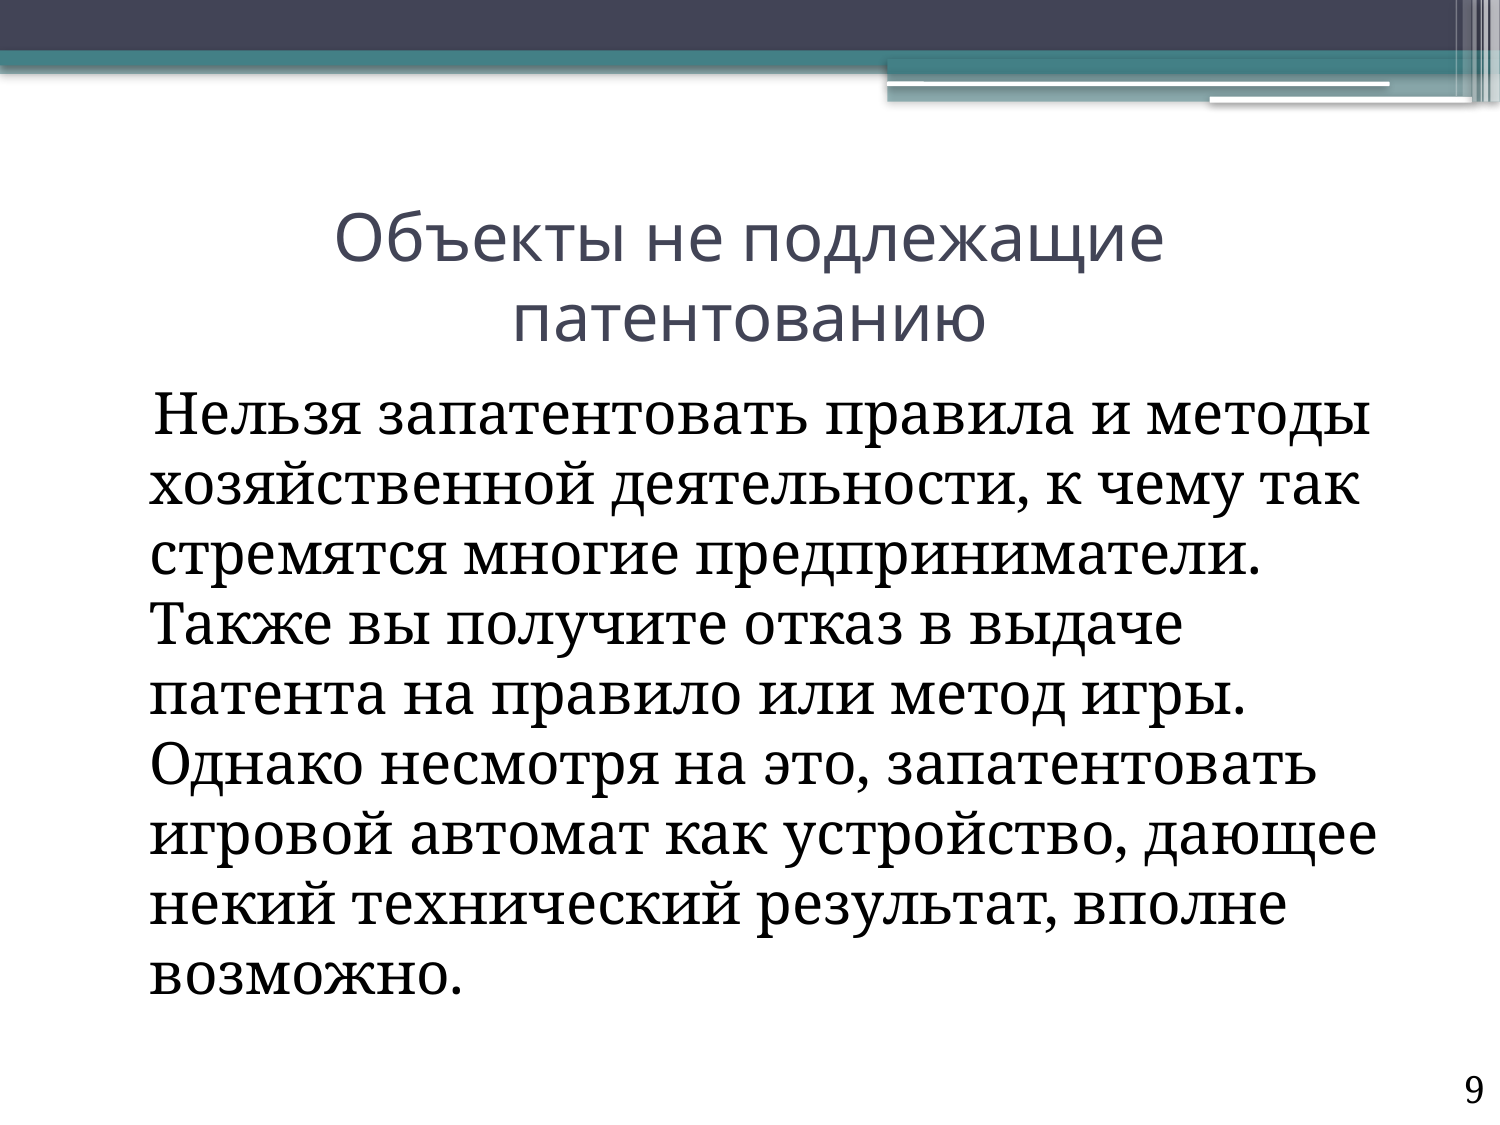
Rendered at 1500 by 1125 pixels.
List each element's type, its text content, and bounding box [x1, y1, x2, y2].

slide_number 9 [1374, 1065, 1500, 1125]
list Нельзя запатентовать правила и методы хозяйственной деятельности, к чему так стремятся многие предприниматели. Также вы получите отказ в выдаче патента на правило или метод игры. Однако несмотря на это, запатентовать игровой автомат как устройство, дающее некий технический результат, вполне возможно. [75, 368, 1425, 1079]
title Объекты не подлежащие патентованию [75, 187, 1425, 363]
